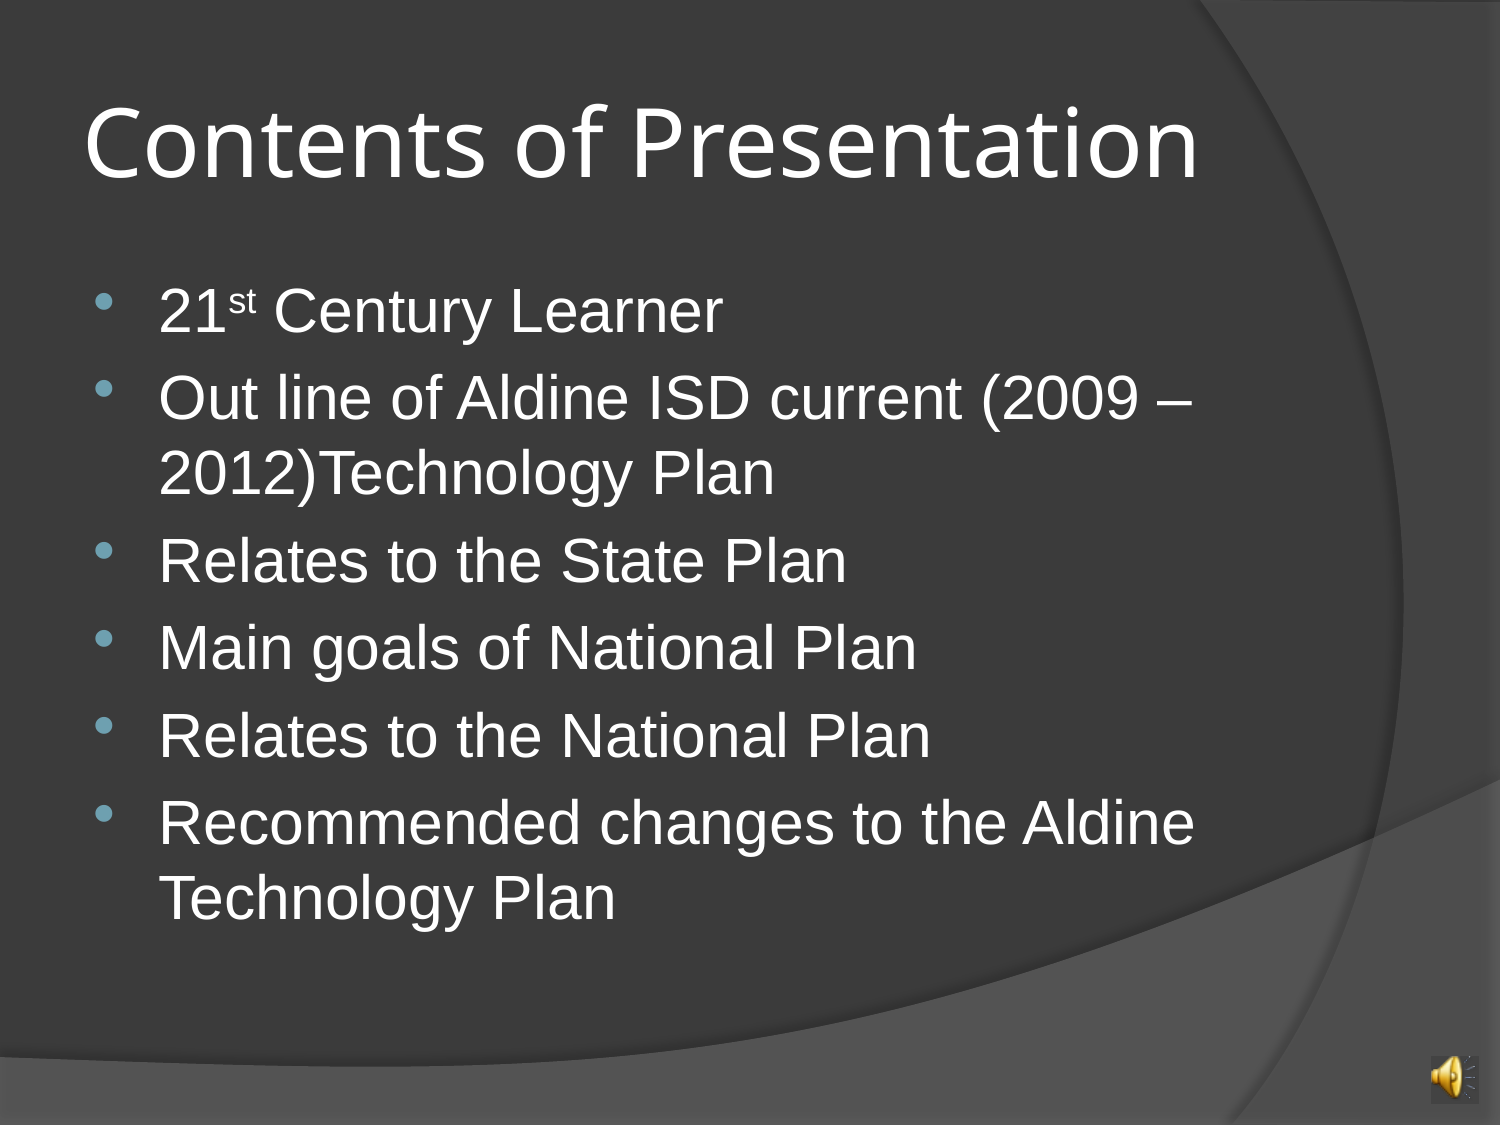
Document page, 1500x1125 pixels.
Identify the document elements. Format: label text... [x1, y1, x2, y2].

title Contents of Presentation [75, 45, 1300, 233]
picture [1429, 1054, 1481, 1106]
list 21st Century Learner Out line of Aldine ISD current (2009 – 2012)Technology Plan Relates to the State Plan Main goals of National Plan Relates to the National Plan Recommended changes to the Aldine Technology Plan [75, 262, 1300, 1005]
